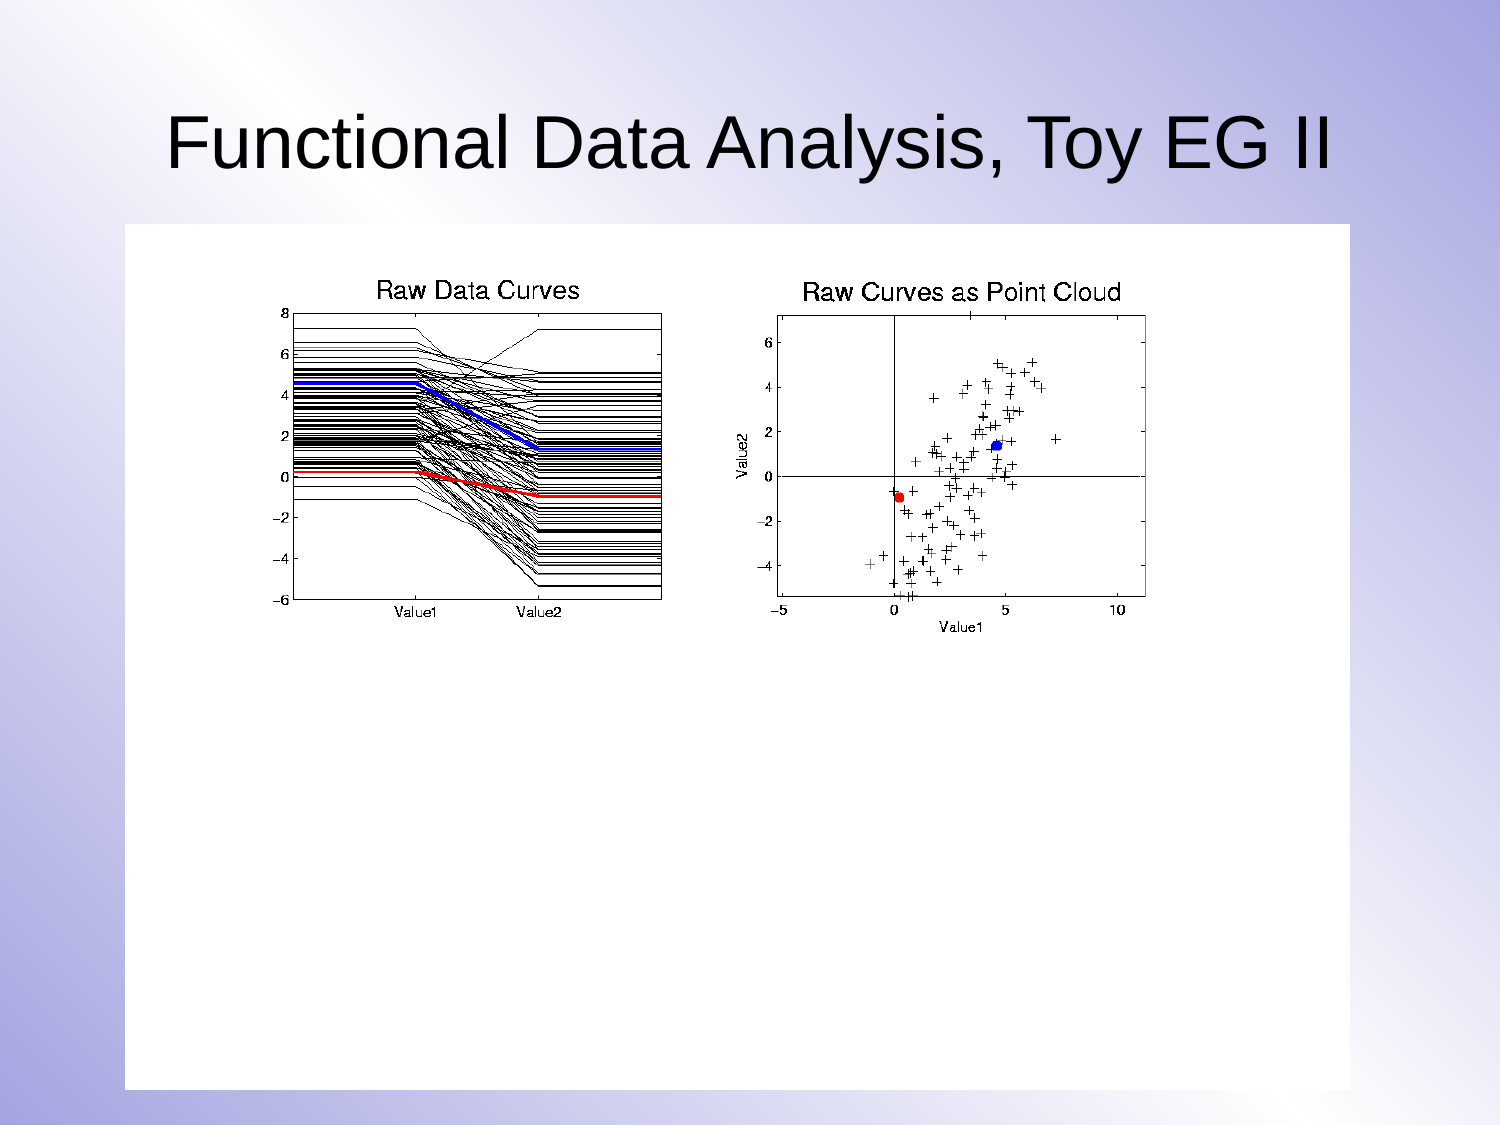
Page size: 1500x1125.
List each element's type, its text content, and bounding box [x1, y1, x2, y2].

title Functional Data Analysis, Toy EG II [75, 45, 1425, 233]
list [124, 224, 1351, 1091]
